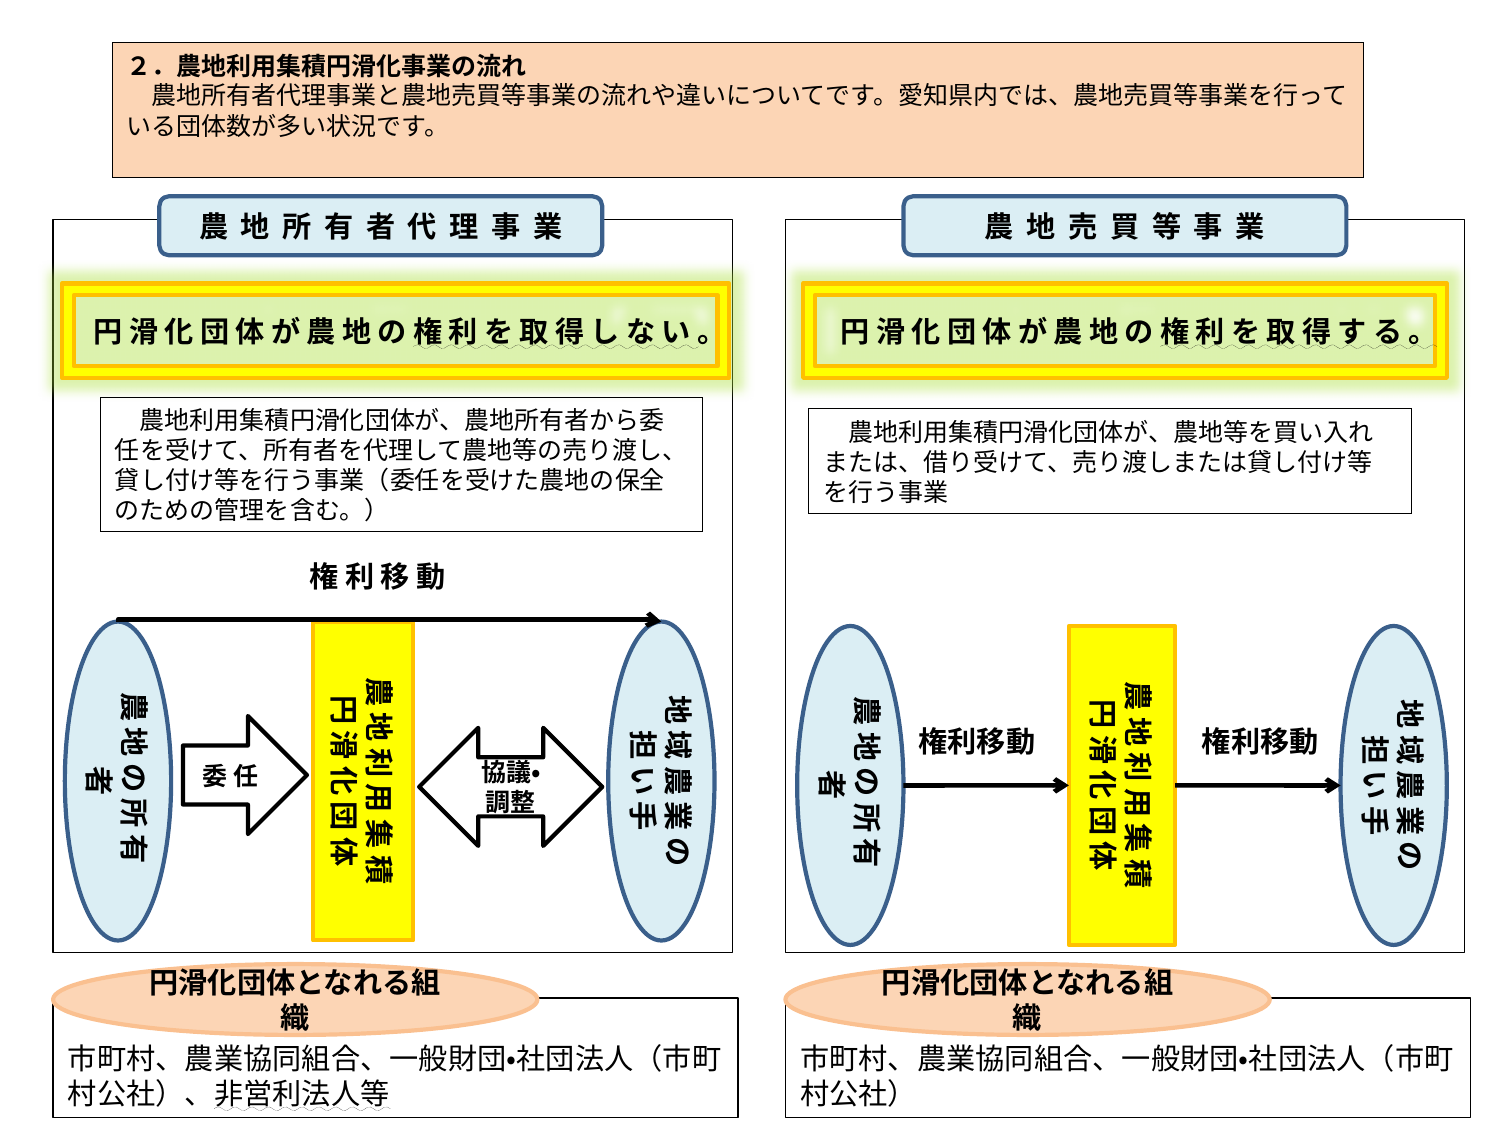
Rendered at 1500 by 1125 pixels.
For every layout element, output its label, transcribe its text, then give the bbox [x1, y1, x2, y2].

text_box 農地売買等事業 [901, 194, 1349, 258]
text_box 農地の所有者 [62, 619, 174, 943]
text_box 円滑化団体が農地の権利を取得しない。 [60, 281, 731, 380]
text_box 地域農業の 担い手 [606, 619, 717, 943]
text_box ２．農地利用集積円滑化事業の流れ 農地所有者代理事業と農地売買等事業の流れや違いについてです。愛知県内では、農地売買等事業を行っている団体数が多い状況です。 [112, 42, 1364, 178]
text_box 農地利用集積 円滑化団体 [311, 622, 415, 942]
text_box [51, 218, 734, 266]
text_box 協議・ 調整 [417, 725, 605, 848]
text_box 農地の所有者 [795, 623, 906, 948]
text_box 円滑化団体となれる組織 [783, 961, 1272, 1038]
text_box 権利移動 [395, 550, 479, 601]
text_box 地域農業の 担い手 [1338, 623, 1449, 948]
text_box 権利移動 [277, 550, 384, 601]
text_box 農地利用集積円滑化団体が、農地等を買い入れまたは、借り受けて、売り渡しまたは貸し付け等を行う事業 [808, 408, 1412, 514]
text_box 円滑化団体となれる組織 [51, 961, 540, 1038]
text_box 円滑化団体が農地の権利を取得する。 [801, 281, 1449, 380]
text_box [51, 396, 734, 954]
text_box 権利移動 [903, 715, 1057, 766]
text_box 農地所有者代理事業 [157, 194, 605, 258]
text_box [783, 218, 1467, 954]
text_box 権利移動 [1187, 715, 1341, 766]
text_box 農地利用集積 円滑化団体 [1067, 624, 1177, 947]
text_box 市町村、農業協同組合、一般財団・社団法人（市町村公社） [785, 997, 1471, 1118]
text_box 農地利用集積円滑化団体が、農地所有者から委任を受けて、所有者を代理して農地等の売り渡し、貸し付け等を行う事業（委任を受けた農地の保全のための管理を含む。） [395, 397, 703, 532]
text_box [93, 315, 700, 348]
text_box 市町村、農業協同組合、一般財団・社団法人（市町村公社）、非営利法人等 [53, 997, 739, 1118]
text_box 農地利用集積円滑化団体が、農地所有者から委任を受けて、所有者を代理して農地等の売り渡し、貸し付け等を行う事業（委任を受けた農地の保全のための管理を含む。） [100, 397, 384, 532]
